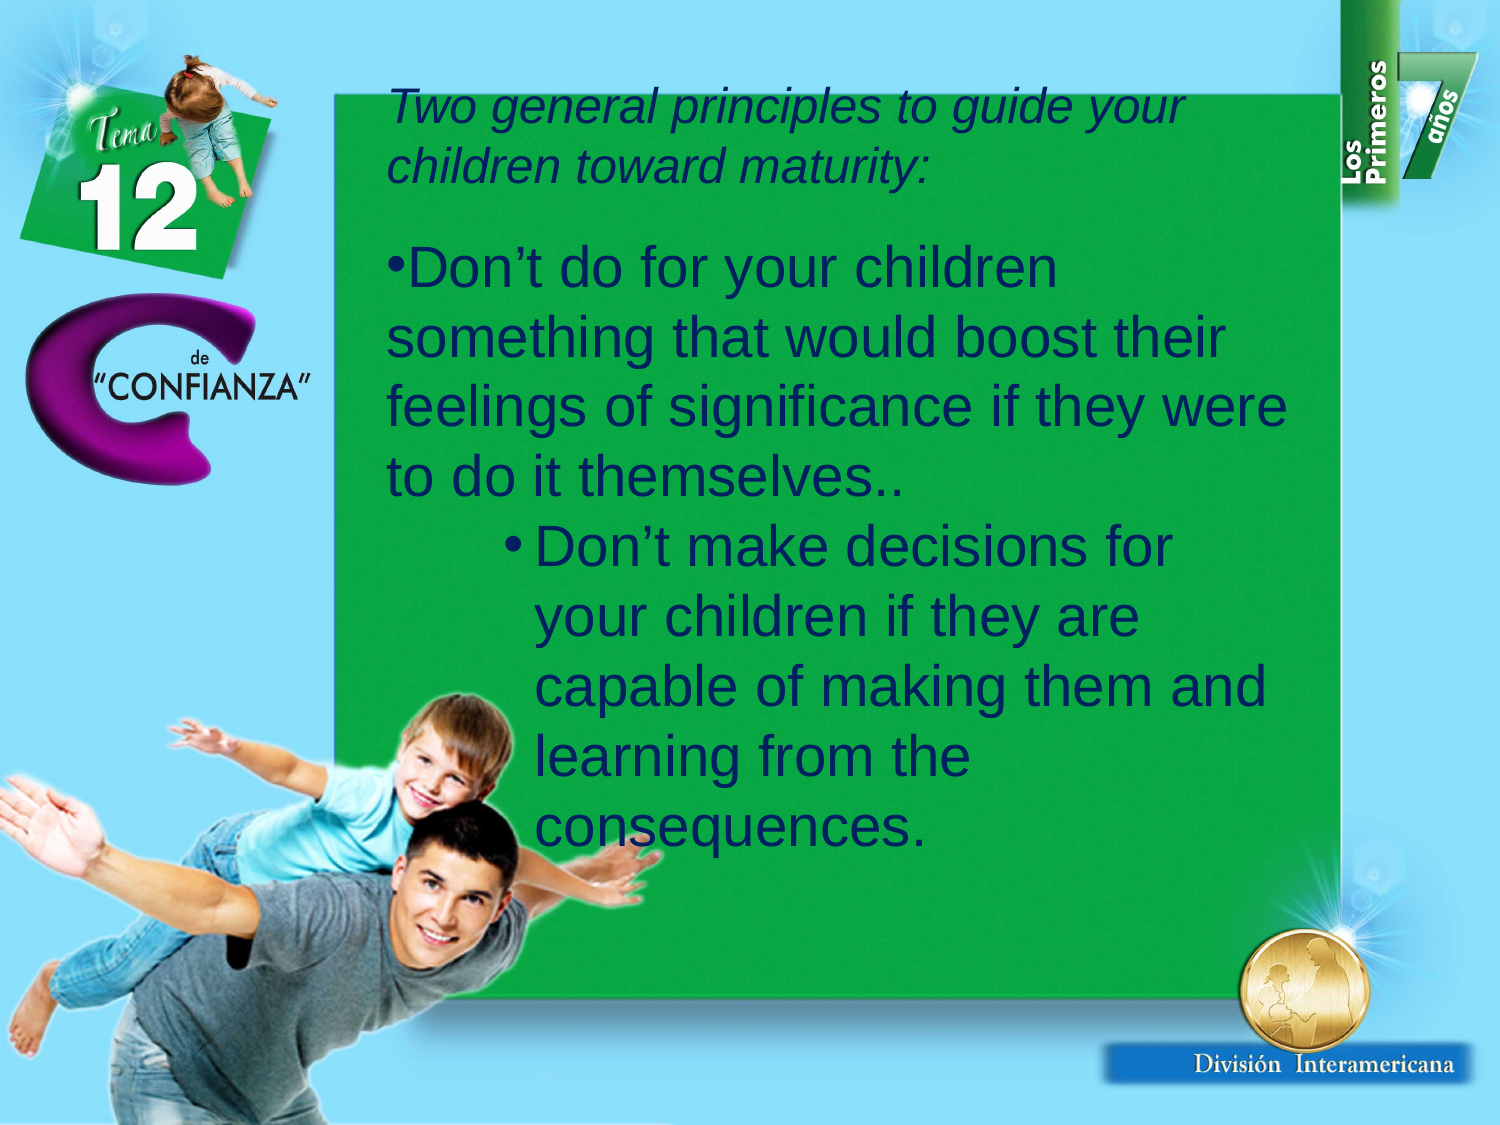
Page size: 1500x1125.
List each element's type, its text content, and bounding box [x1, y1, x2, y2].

picture [0, 0, 1500, 1125]
text_box Two general principles to guide your children toward maturity: Don’t do for your children something that would boost their feelings of significance if they were to do it themselves.. Don’t make decisions for your children if they are capable of making them and learning from the consequences. [371, 66, 1306, 936]
